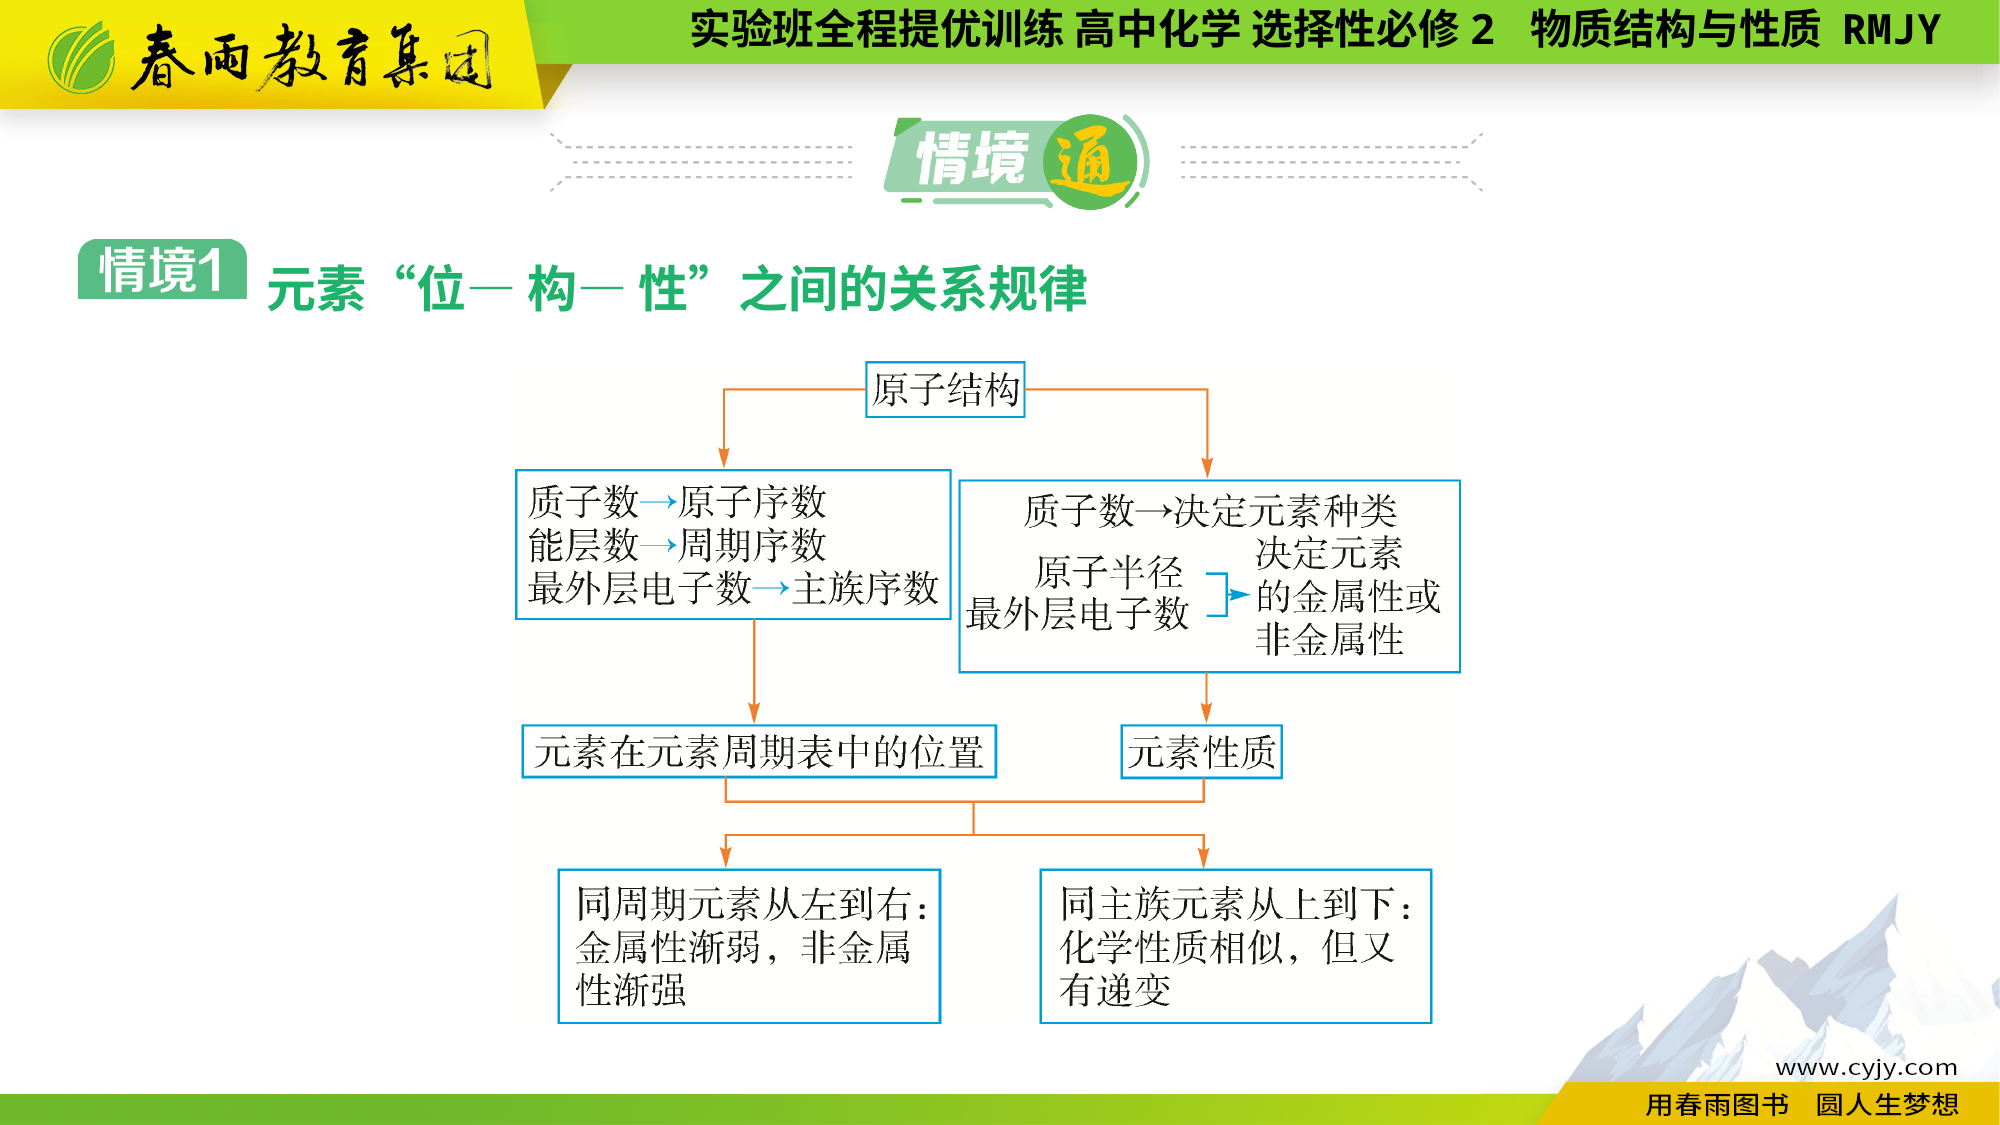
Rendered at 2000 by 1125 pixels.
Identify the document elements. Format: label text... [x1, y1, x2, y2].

picture [0, 0, 2000, 1125]
list 元素“位— 构— 性”之间的关系规律 [59, 219, 1944, 315]
